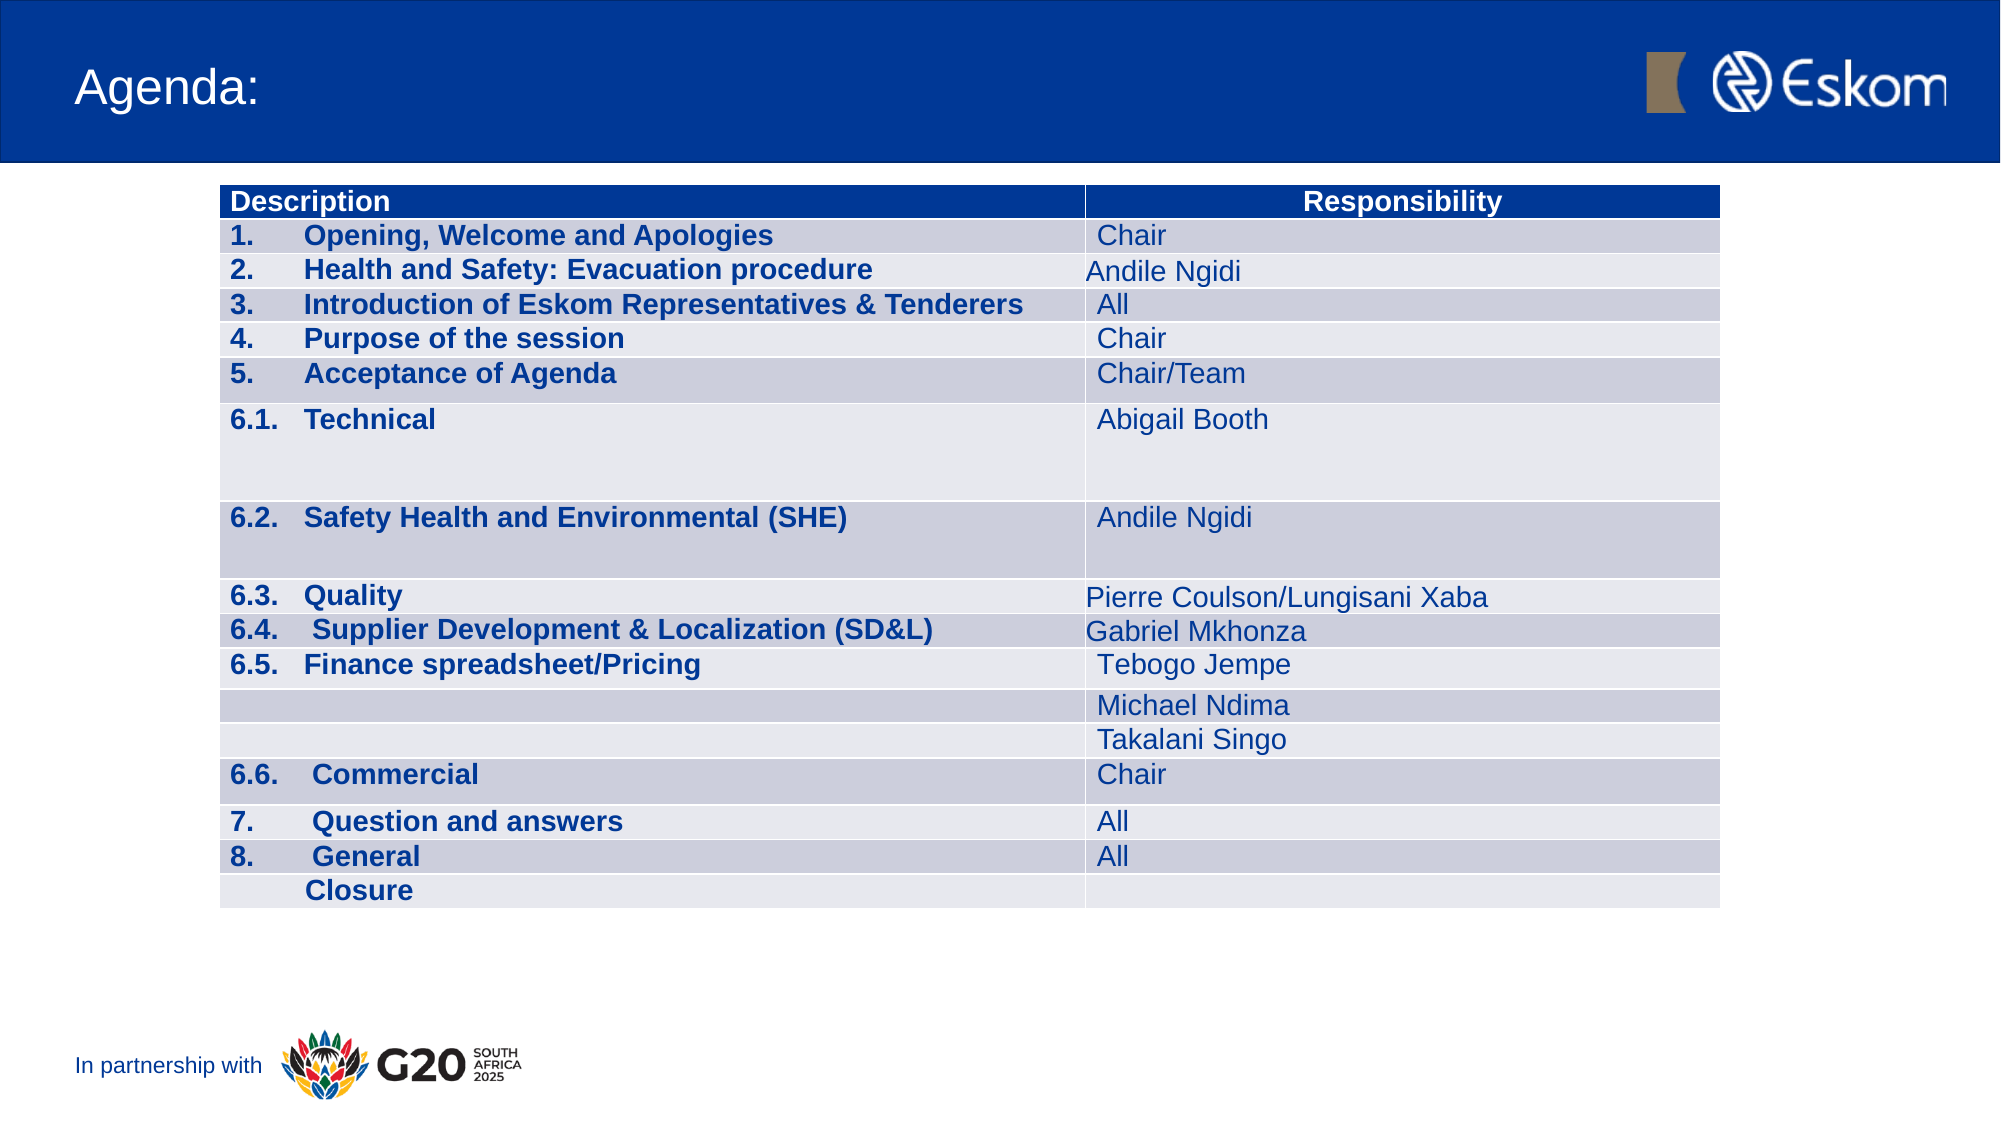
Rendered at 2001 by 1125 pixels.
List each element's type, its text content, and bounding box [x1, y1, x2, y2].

table_cell Gabriel Mkhonza [1086, 614, 1720, 647]
table_cell Closure [220, 875, 1085, 908]
table_cell All [1086, 806, 1720, 839]
table_cell 8. General [220, 840, 1085, 873]
table_cell Pierre Coulson/Lungisani Xaba [1086, 580, 1720, 613]
table_cell 6.3. Quality [220, 580, 1085, 613]
table_cell Chair [1086, 759, 1720, 804]
table_cell 6.4. Supplier Development & Localization (SD&L) [220, 614, 1085, 647]
table_cell 2. Health and Safety: Evacuation procedure [220, 254, 1085, 287]
picture [280, 1029, 526, 1100]
table_cell Andile Ngidi [1086, 502, 1720, 578]
title Agenda: [59, 33, 1620, 143]
table_cell Michael Ndima [1086, 690, 1720, 722]
table_cell 6.2. Safety Health and Environmental (SHE) [220, 502, 1085, 578]
table_cell Chair [1086, 220, 1720, 253]
table_cell Chair [1086, 323, 1720, 356]
table_cell 6.6. Commercial [220, 759, 1085, 804]
table_cell [220, 724, 1085, 757]
table_cell 5. Acceptance of Agenda [220, 358, 1085, 403]
table_cell Tebogo Jempe [1086, 649, 1720, 688]
table_cell 6.1. Technical [220, 404, 1085, 500]
table_cell Chair/Team [1086, 358, 1720, 403]
table_cell 3. Introduction of Eskom Representatives & Tenderers [220, 289, 1085, 321]
table_cell 1. Opening, Welcome and Apologies [220, 220, 1085, 253]
table_cell 6.5. Finance spreadsheet/Pricing [220, 649, 1085, 688]
table_cell 4. Purpose of the session [220, 323, 1085, 356]
table_cell [1086, 875, 1720, 908]
table_cell Andile Ngidi [1086, 254, 1720, 287]
table_header Responsibility [1086, 185, 1720, 218]
table_cell All [1086, 289, 1720, 321]
table_cell Abigail Booth [1086, 404, 1720, 500]
table_cell 7. Question and answers [220, 806, 1085, 839]
table_cell Takalani Singo [1086, 724, 1720, 757]
table_cell All [1086, 840, 1720, 873]
table_header Description [220, 185, 1085, 218]
table_cell [220, 690, 1085, 722]
